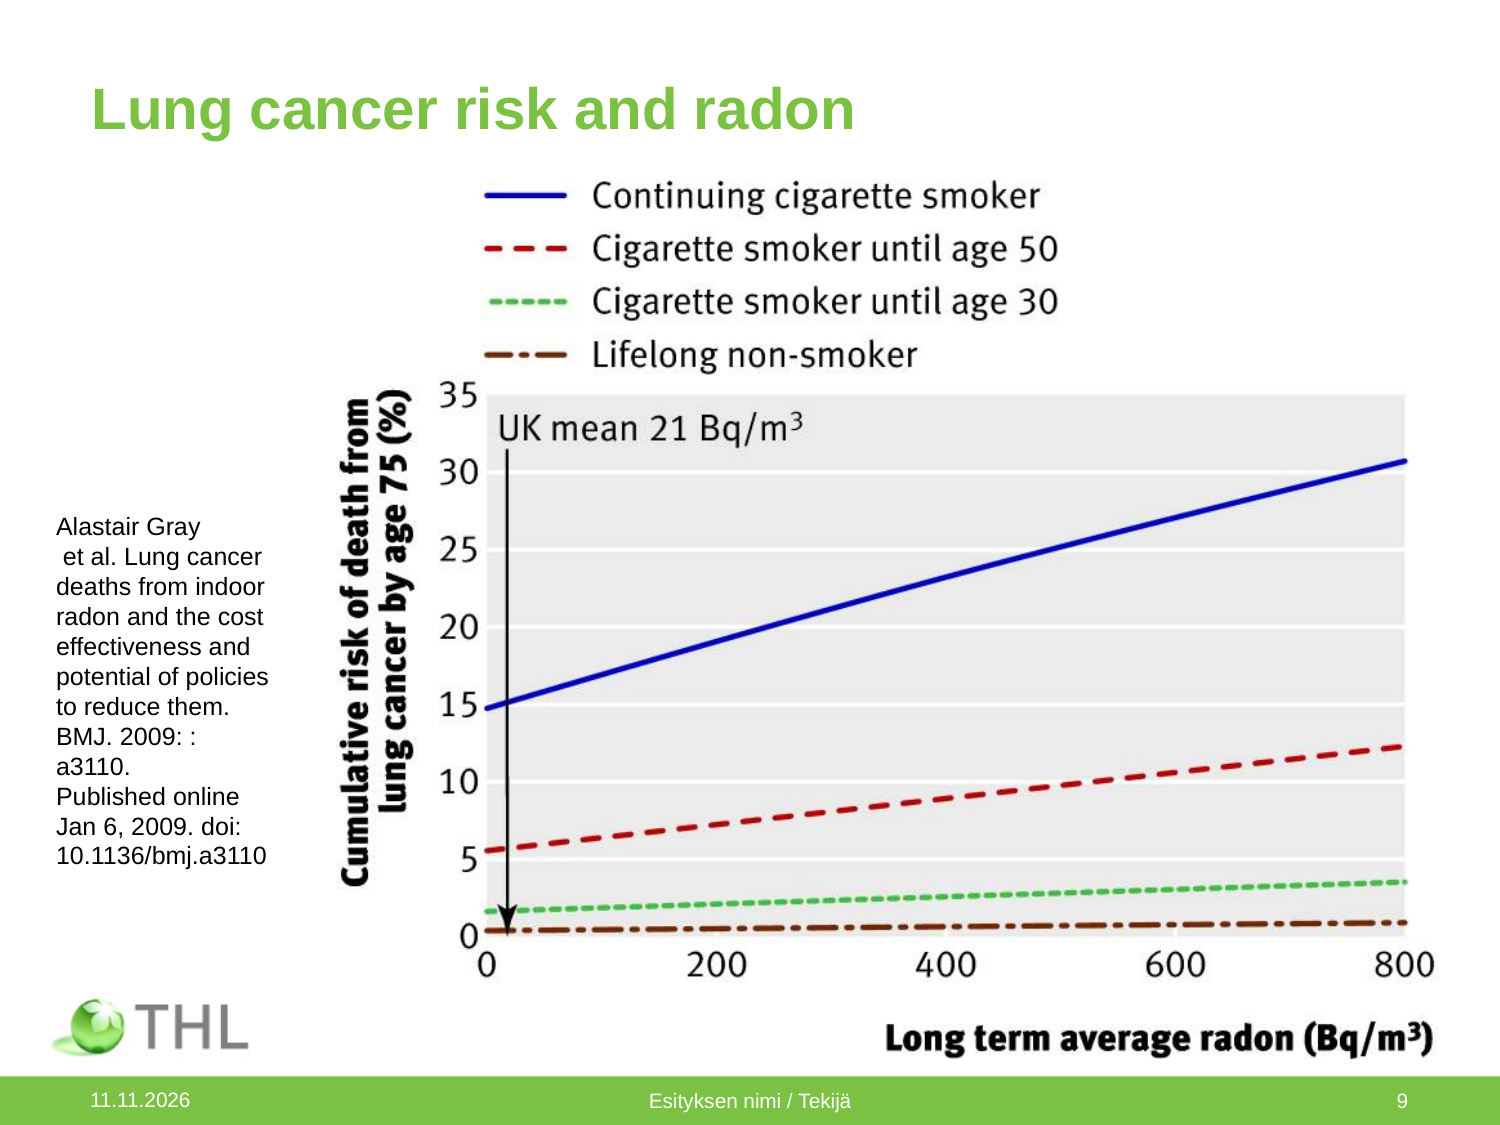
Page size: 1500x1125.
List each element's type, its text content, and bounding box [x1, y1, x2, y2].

text_box Alastair Gray et al. Lung cancer deaths from indoor radon and the cost effectiveness and potential of policies to reduce them. BMJ. 2009: : a3110. Published online Jan 6, 2009. doi: 10.1136/bmj.a3110 [41, 503, 290, 878]
title Lung cancer risk and radon [76, 42, 1424, 150]
slide_number 9 [1245, 1082, 1424, 1118]
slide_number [74, 1080, 255, 1118]
footer Esityksen nimi / Tekijä [253, 1082, 1245, 1118]
picture [336, 178, 1448, 1060]
picture [24, 983, 275, 1067]
